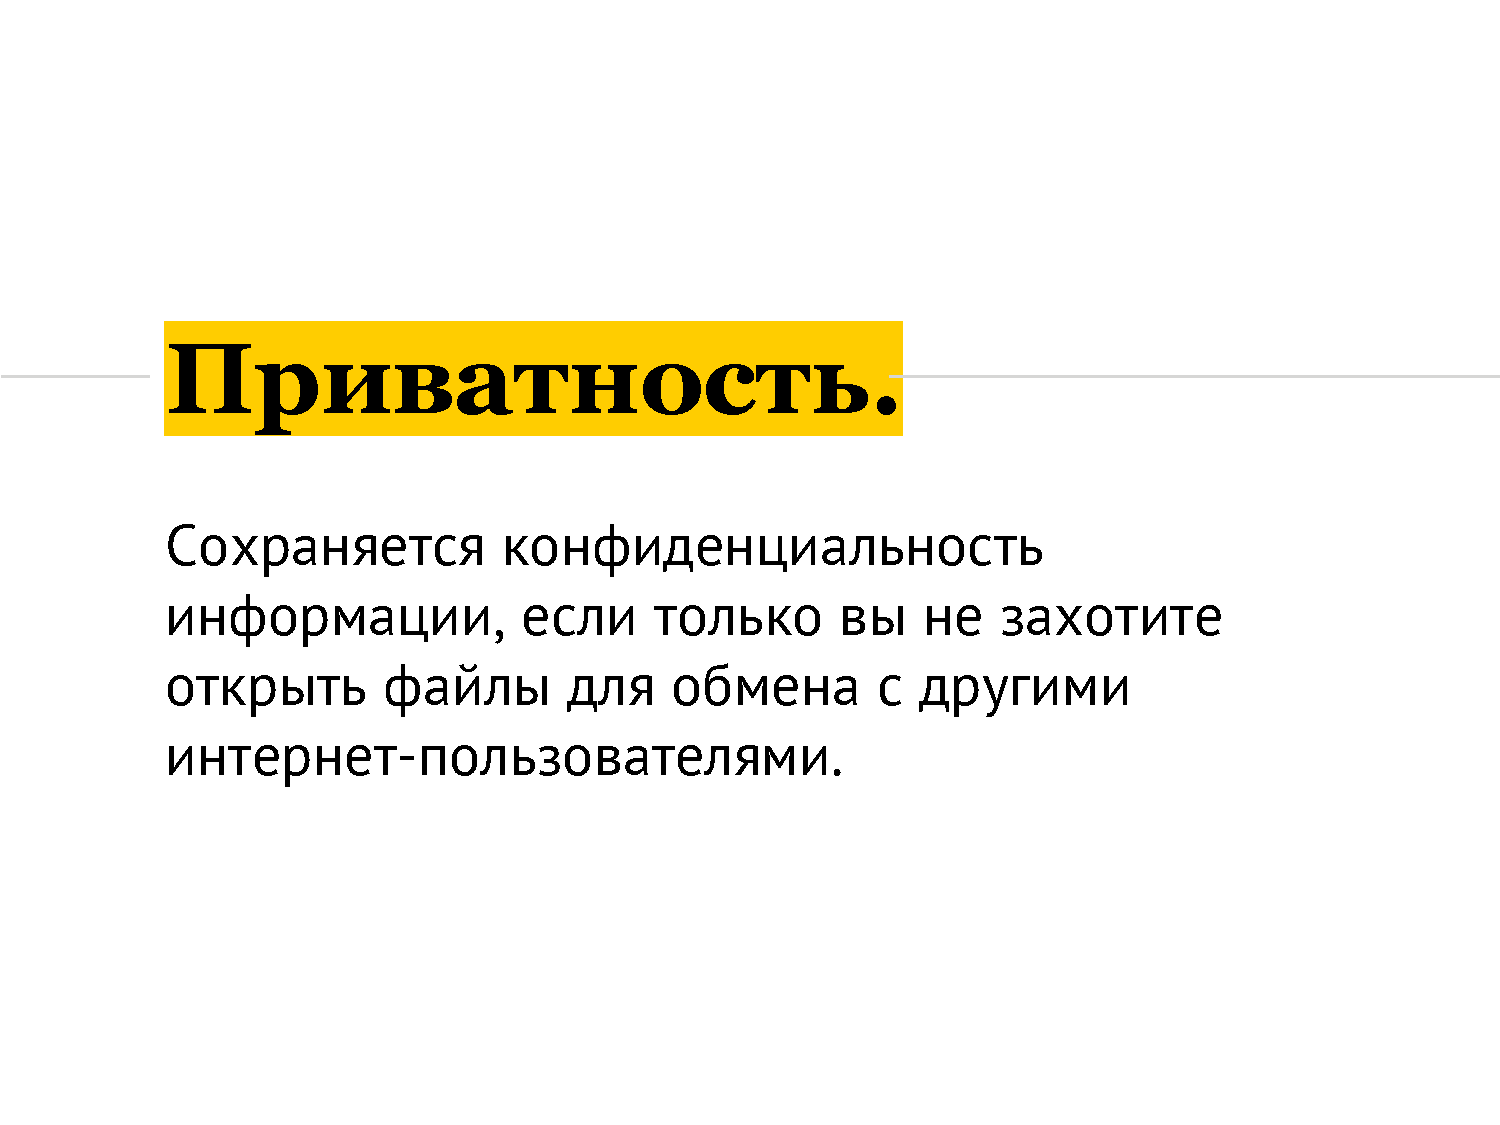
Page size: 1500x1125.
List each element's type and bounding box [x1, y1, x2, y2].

picture [0, 141, 1500, 987]
